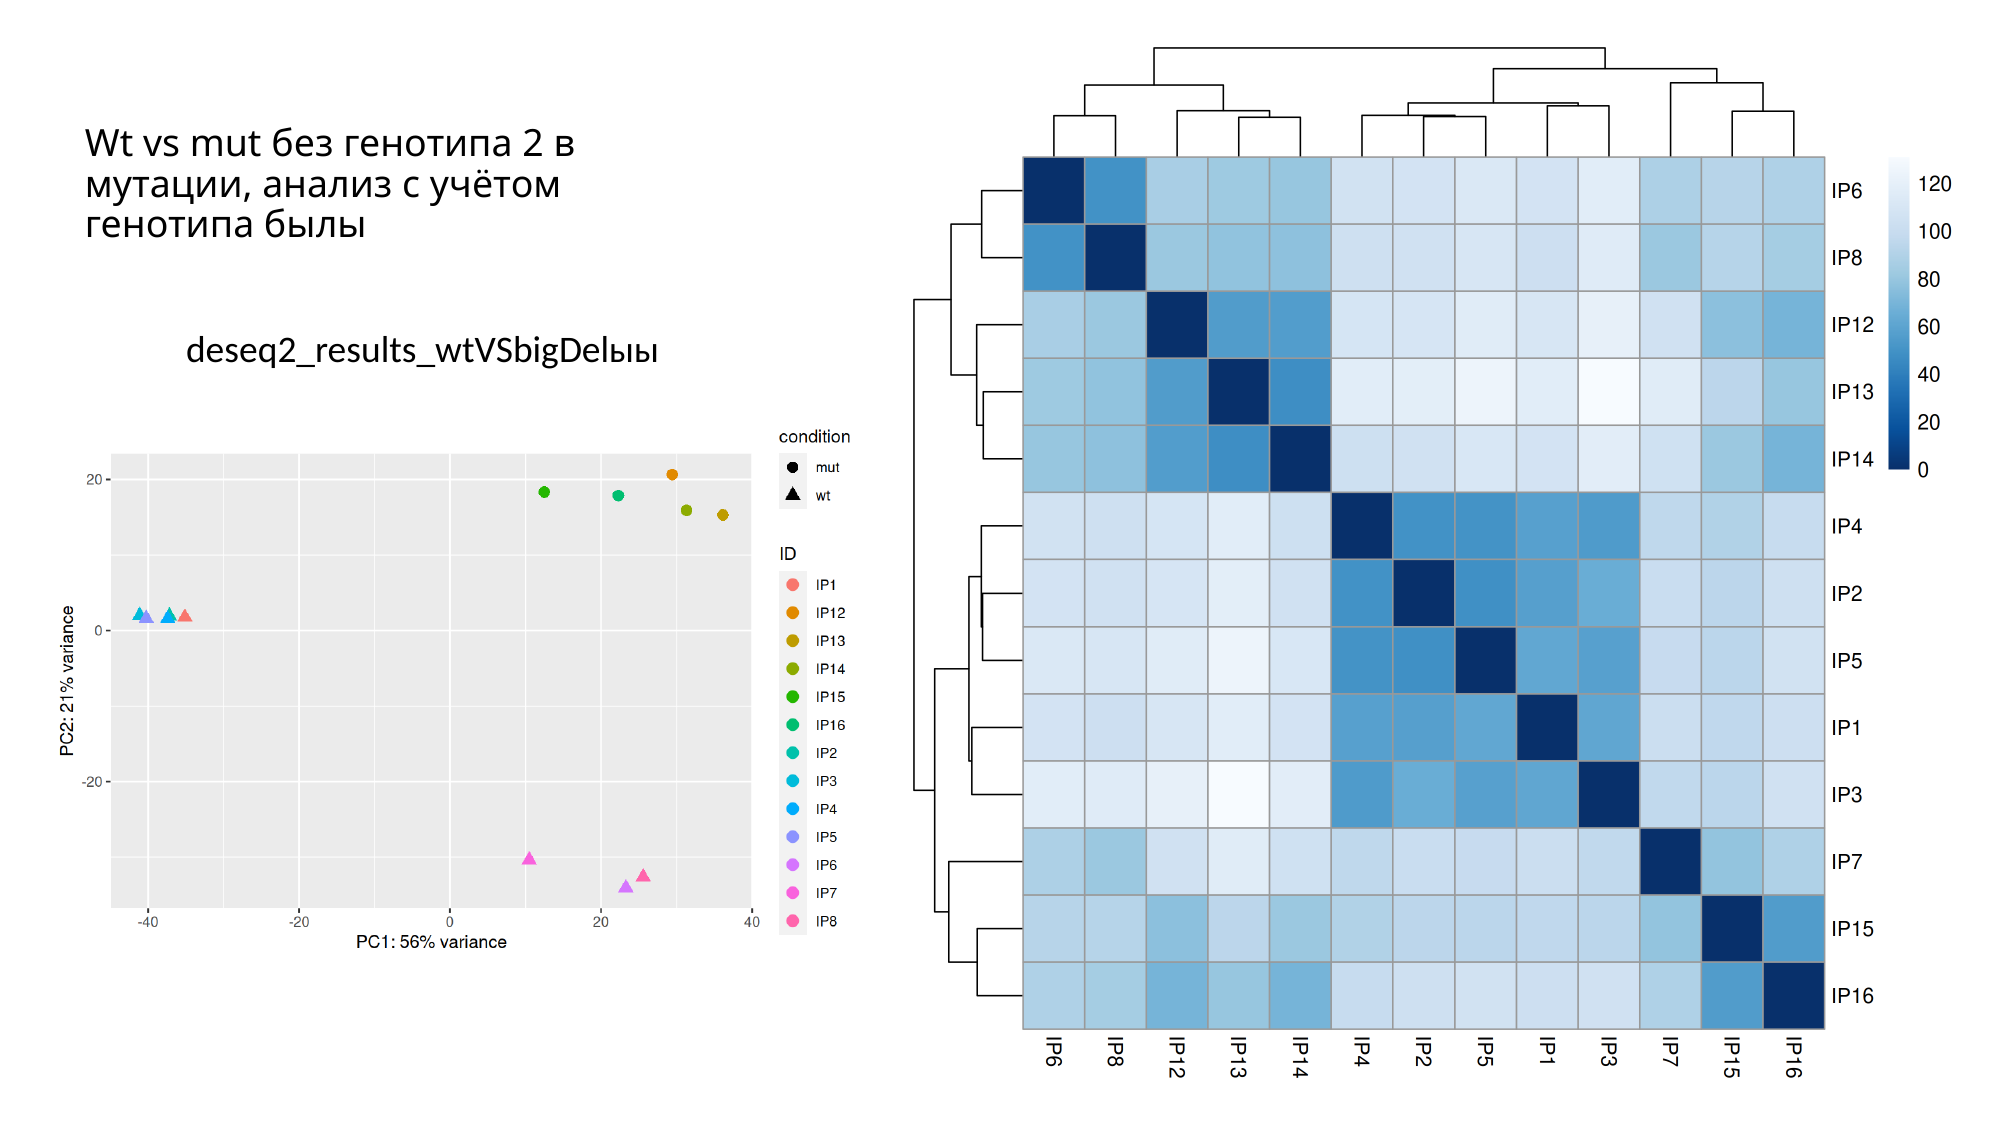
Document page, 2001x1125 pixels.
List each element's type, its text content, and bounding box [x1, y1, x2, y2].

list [51, 294, 868, 1111]
title Wt vs mut без генотипа 2 в мутации, анализ с учётом генотипа былы [69, 75, 726, 294]
picture [908, 42, 1959, 1093]
